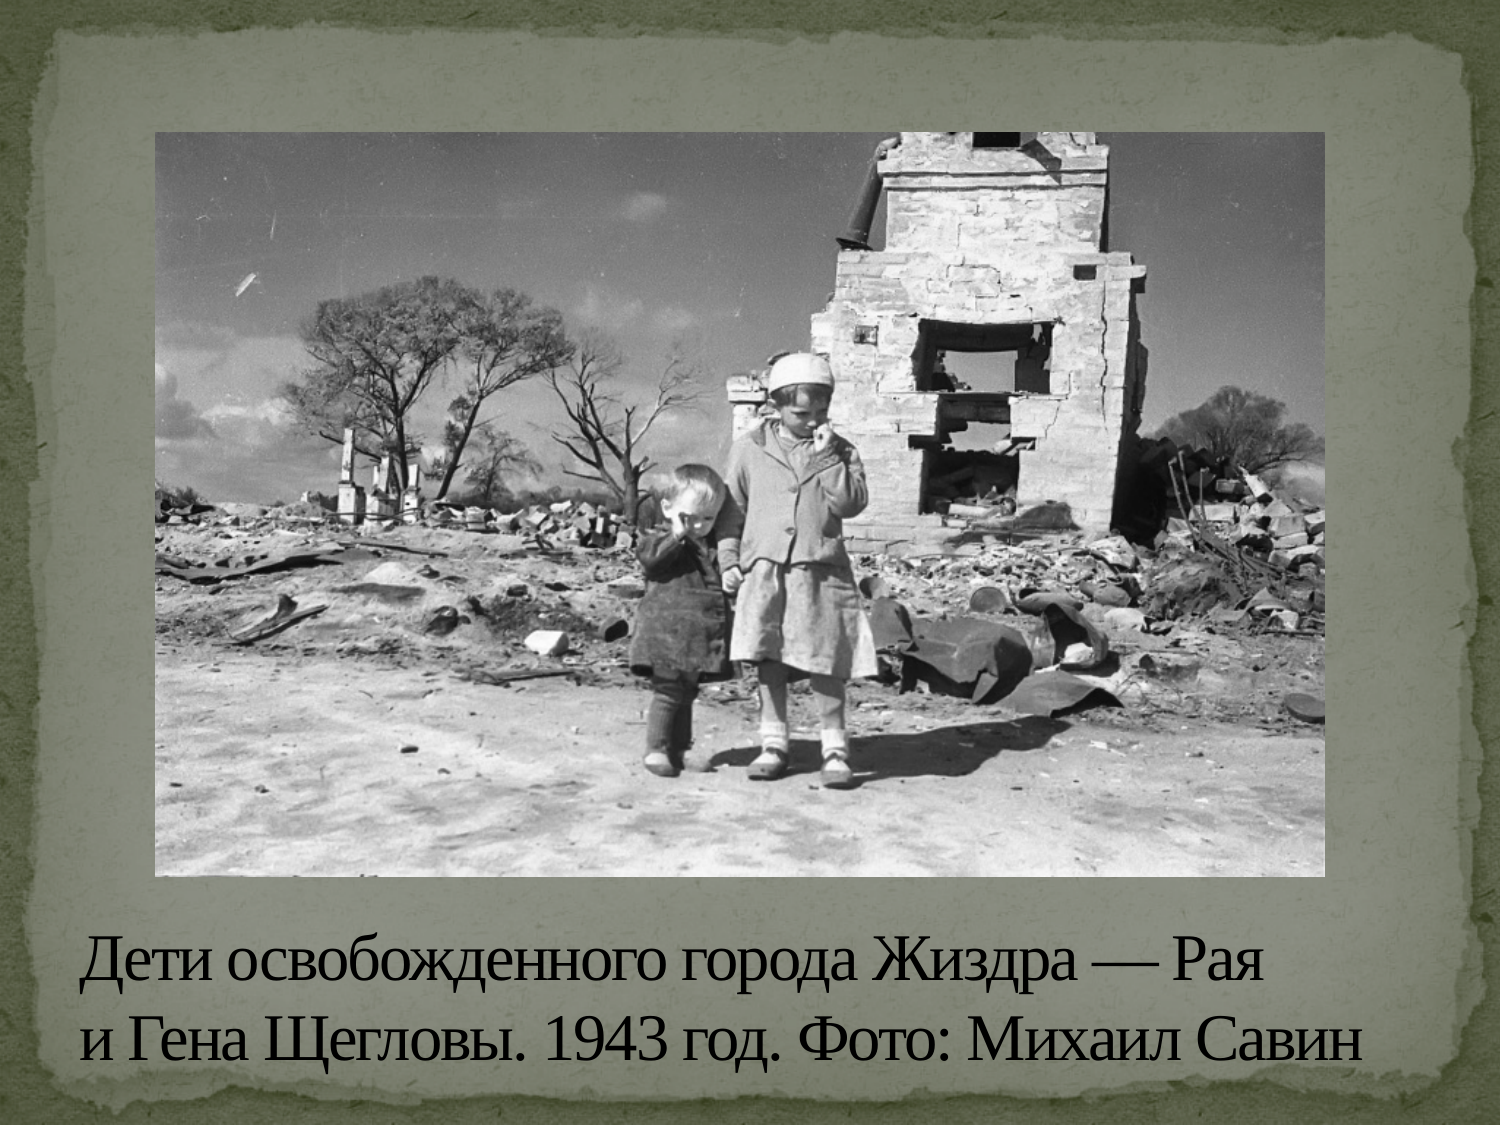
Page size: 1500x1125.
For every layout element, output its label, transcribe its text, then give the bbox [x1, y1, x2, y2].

title Дети освобожденного города Жиздра — Рая и Гена Щегловы. 1943 год. Фото: Михаил Савин [64, 881, 1415, 1082]
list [158, 135, 1323, 875]
